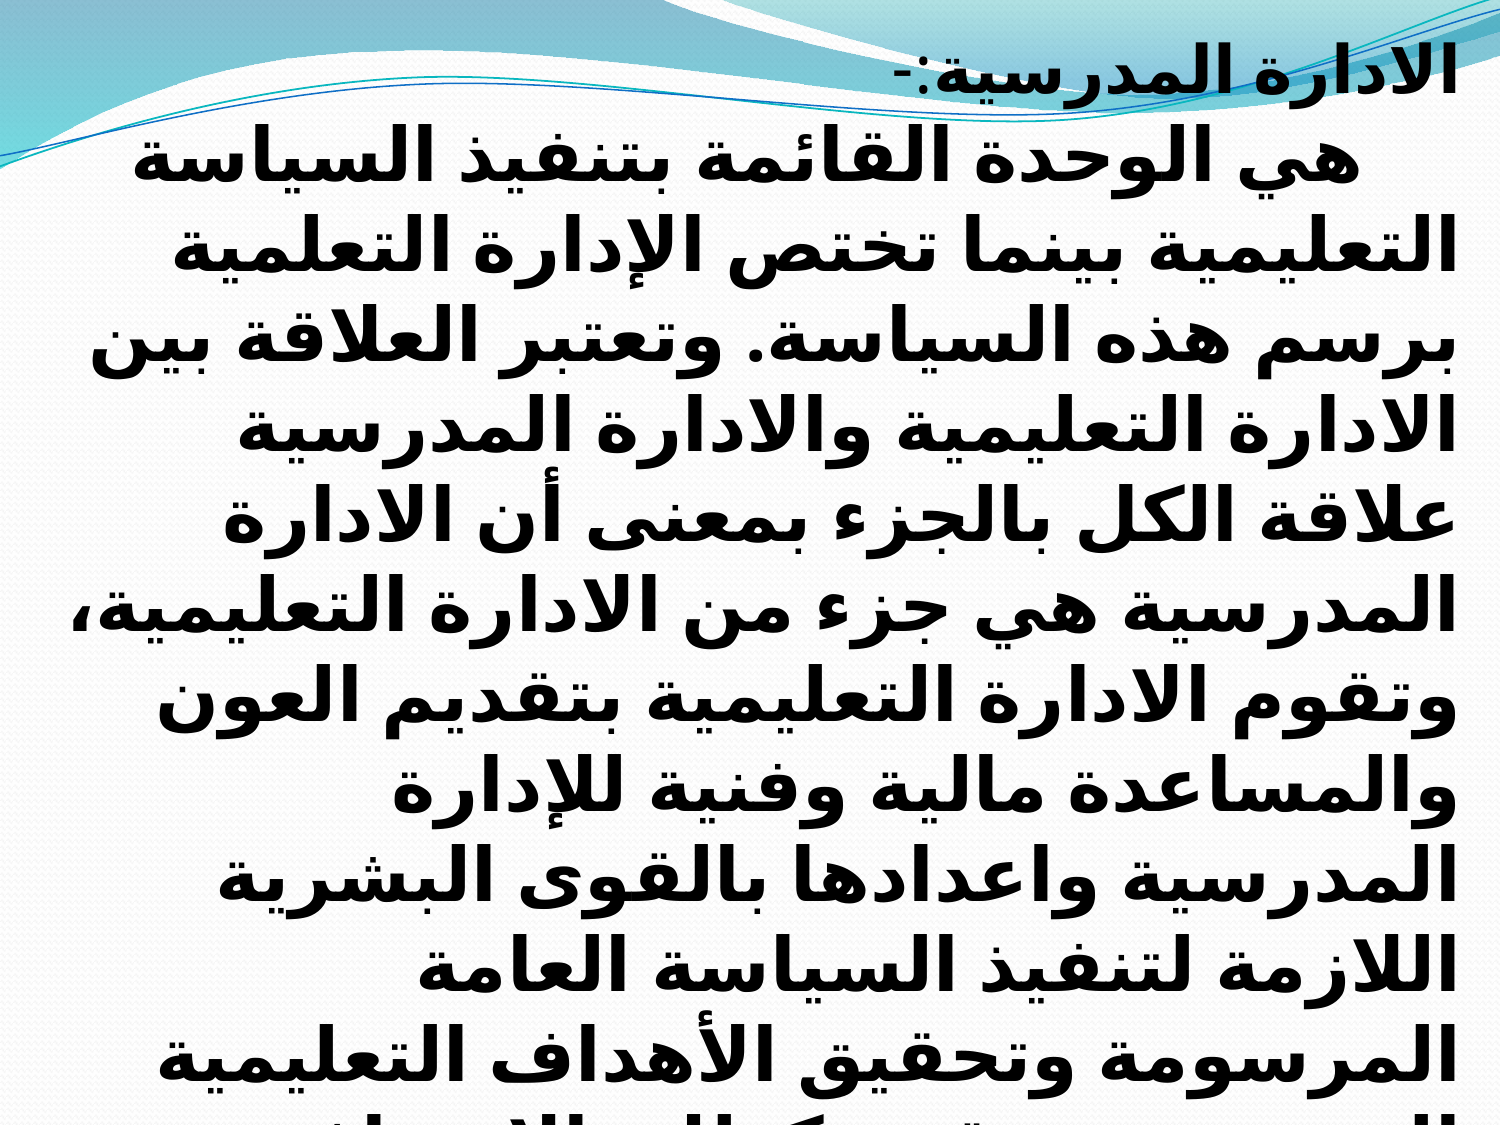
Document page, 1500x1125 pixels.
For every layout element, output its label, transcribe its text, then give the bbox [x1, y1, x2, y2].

text_box الادارة المدرسية:- هي الوحدة القائمة بتنفيذ السياسة التعليمية بينما تختص الإدارة التعلمية برسم هذه السياسة. وتعتبر العلاقة بين الادارة التعليمية والادارة المدرسية علاقة الكل بالجزء بمعنى أن الادارة المدرسية هي جزء من الادارة التعليمية، وتقوم الادارة التعليمية بتقديم العون والمساعدة مالية وفنية للإدارة المدرسية واعدادها بالقوى البشرية اللازمة لتنفيذ السياسة العامة المرسومة وتحقيق الأهداف التعليمية الموضوعة وتقوم كذلك بالإشراف والرقابة عليها لتضمن سلامة هذا التنفيذ . [29, 19, 1477, 1125]
